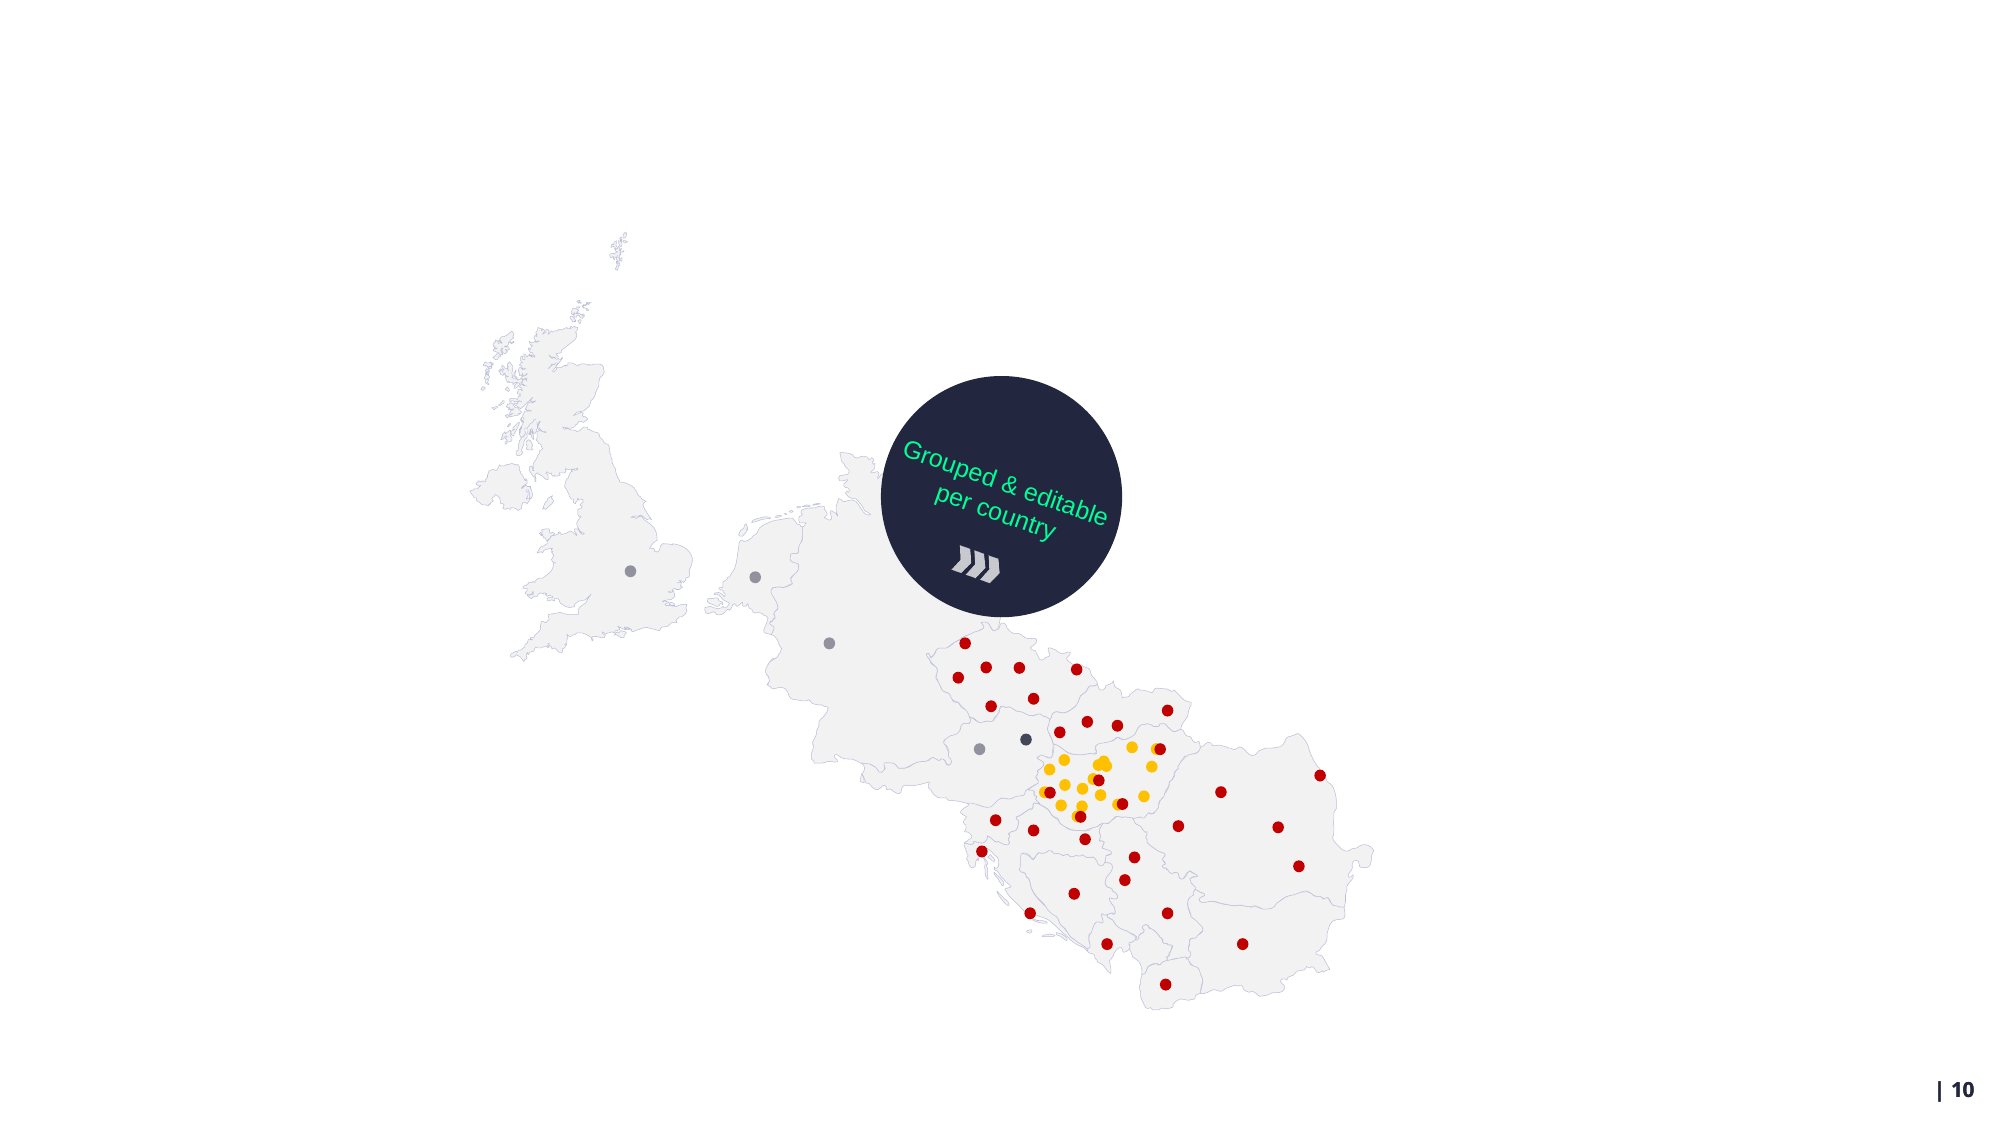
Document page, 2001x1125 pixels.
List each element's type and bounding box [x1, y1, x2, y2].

text_box [469, 231, 1375, 1011]
text_box [873, 375, 1130, 618]
